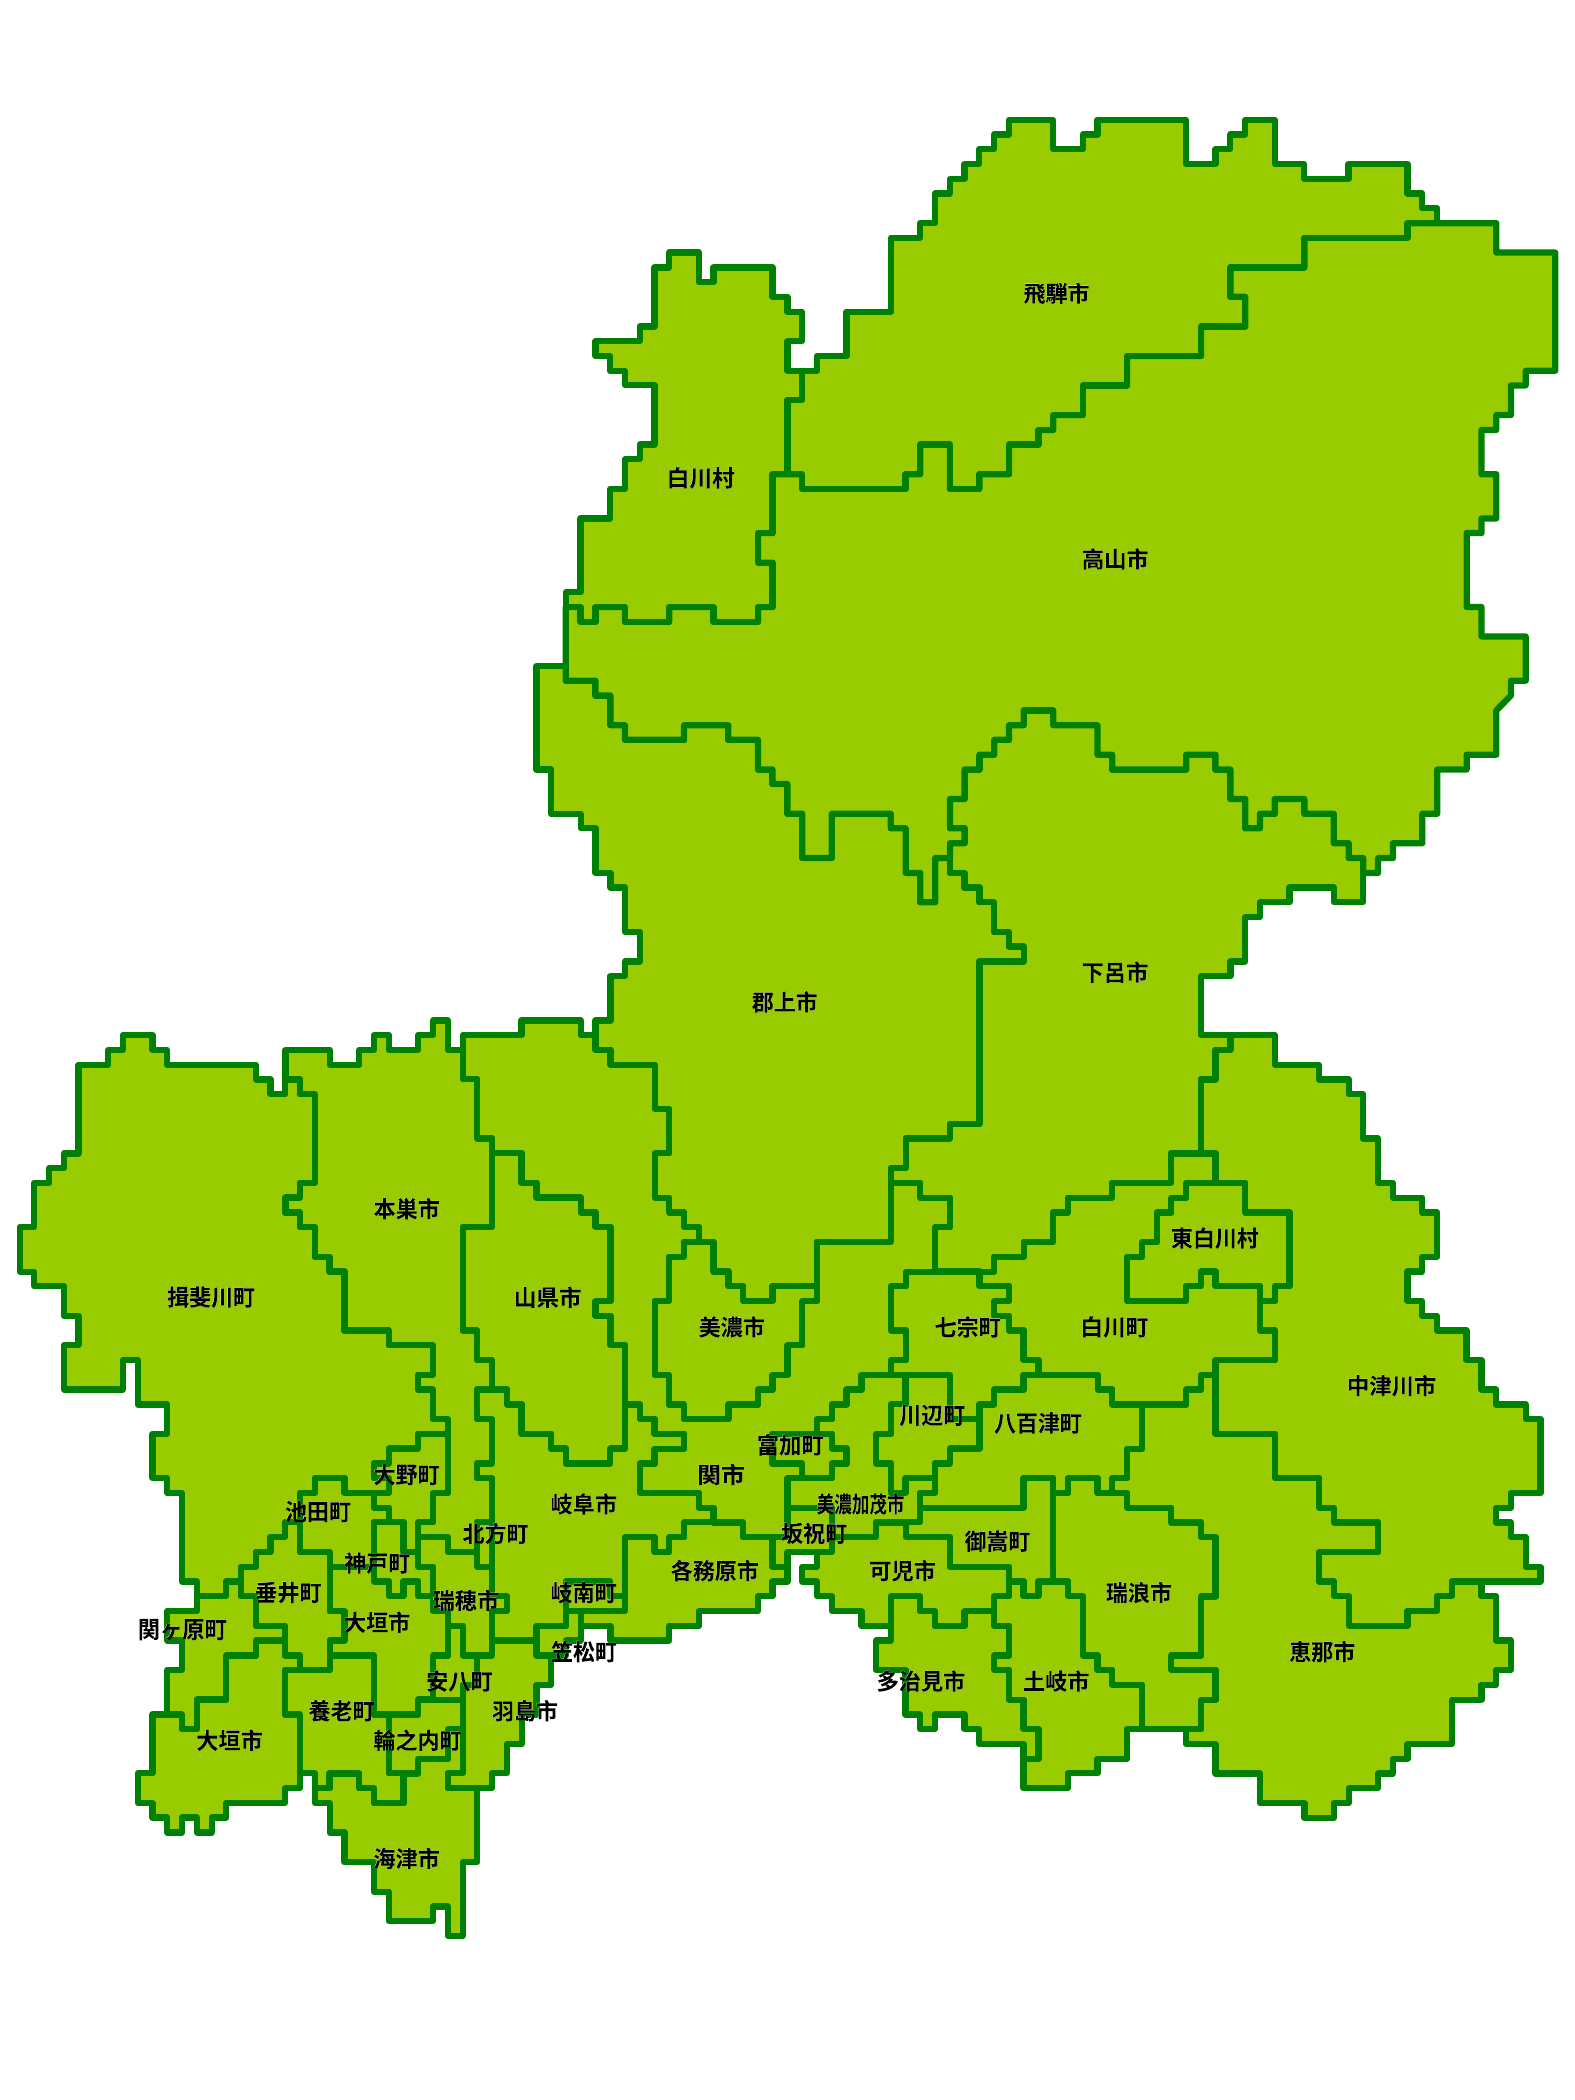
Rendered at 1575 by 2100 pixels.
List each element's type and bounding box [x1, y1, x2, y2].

text_box [462, 1522, 528, 1545]
text_box [869, 1559, 936, 1582]
text_box [899, 1404, 965, 1427]
text_box [993, 1411, 1082, 1435]
text_box [964, 1529, 1030, 1553]
text_box [426, 1669, 493, 1693]
text_box [816, 1492, 905, 1515]
text_box [167, 1285, 255, 1309]
text_box [285, 1500, 351, 1523]
text_box [344, 1610, 410, 1634]
text_box [550, 1492, 617, 1515]
text_box [757, 1433, 824, 1456]
text_box [1171, 1226, 1259, 1250]
text_box [781, 1522, 847, 1545]
text_box [877, 1669, 965, 1693]
text_box [255, 1581, 322, 1604]
text_box [698, 1315, 765, 1338]
text_box [139, 1618, 227, 1641]
text_box [373, 1847, 440, 1870]
text_box [1082, 1315, 1149, 1338]
text_box [196, 1728, 263, 1752]
text_box [1023, 1669, 1089, 1693]
text_box [698, 1463, 745, 1486]
text_box [1289, 1640, 1355, 1663]
text_box [1082, 547, 1149, 570]
text_box [1082, 961, 1148, 984]
text_box [373, 1728, 462, 1752]
text_box [373, 1197, 440, 1220]
text_box [670, 1559, 759, 1582]
text_box [515, 1285, 581, 1309]
text_box [668, 466, 735, 489]
text_box [550, 1581, 617, 1604]
text_box [934, 1315, 1001, 1338]
text_box [751, 990, 818, 1013]
text_box [1023, 281, 1089, 305]
text_box [432, 1589, 499, 1612]
text_box [491, 1699, 558, 1722]
text_box [1348, 1374, 1436, 1397]
text_box [1105, 1581, 1172, 1604]
text_box [19, 119, 1556, 1937]
text_box [550, 1640, 617, 1663]
text_box [344, 1551, 410, 1575]
text_box [373, 1463, 440, 1486]
text_box [308, 1699, 375, 1722]
